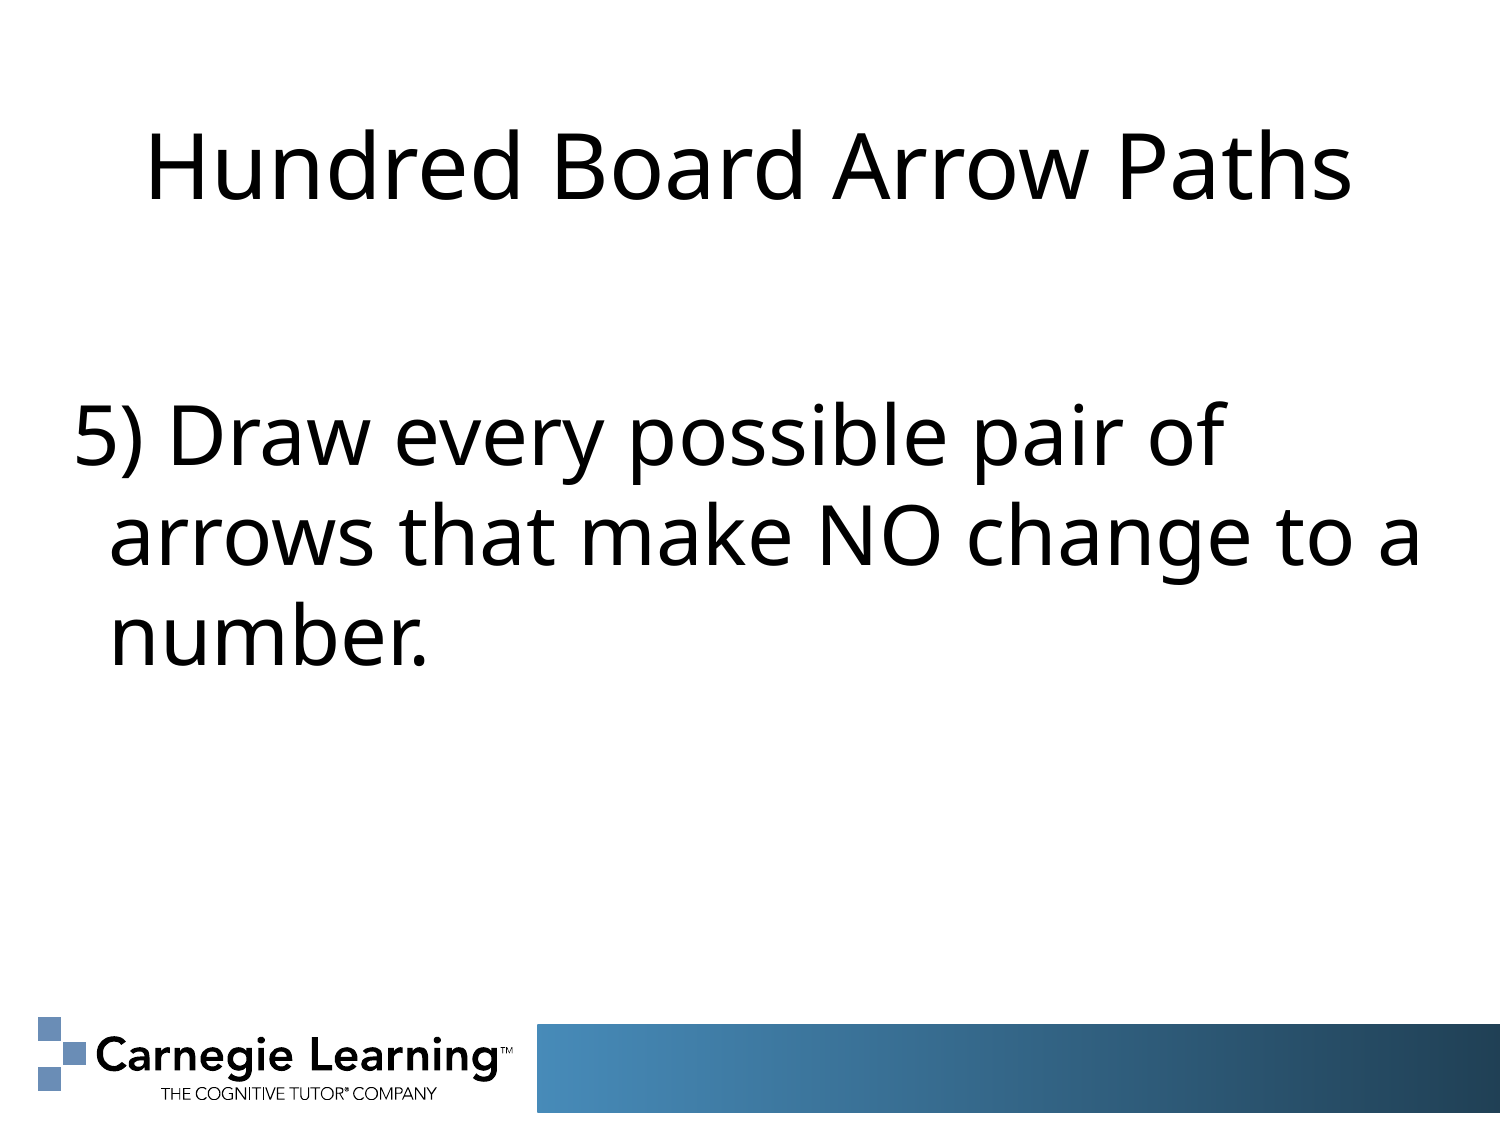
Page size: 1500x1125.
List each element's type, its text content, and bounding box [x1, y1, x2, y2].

list 5) Draw every possible pair of arrows that make NO change to a number. [37, 374, 1463, 926]
title Hundred Board Arrow Paths [74, 24, 1426, 301]
